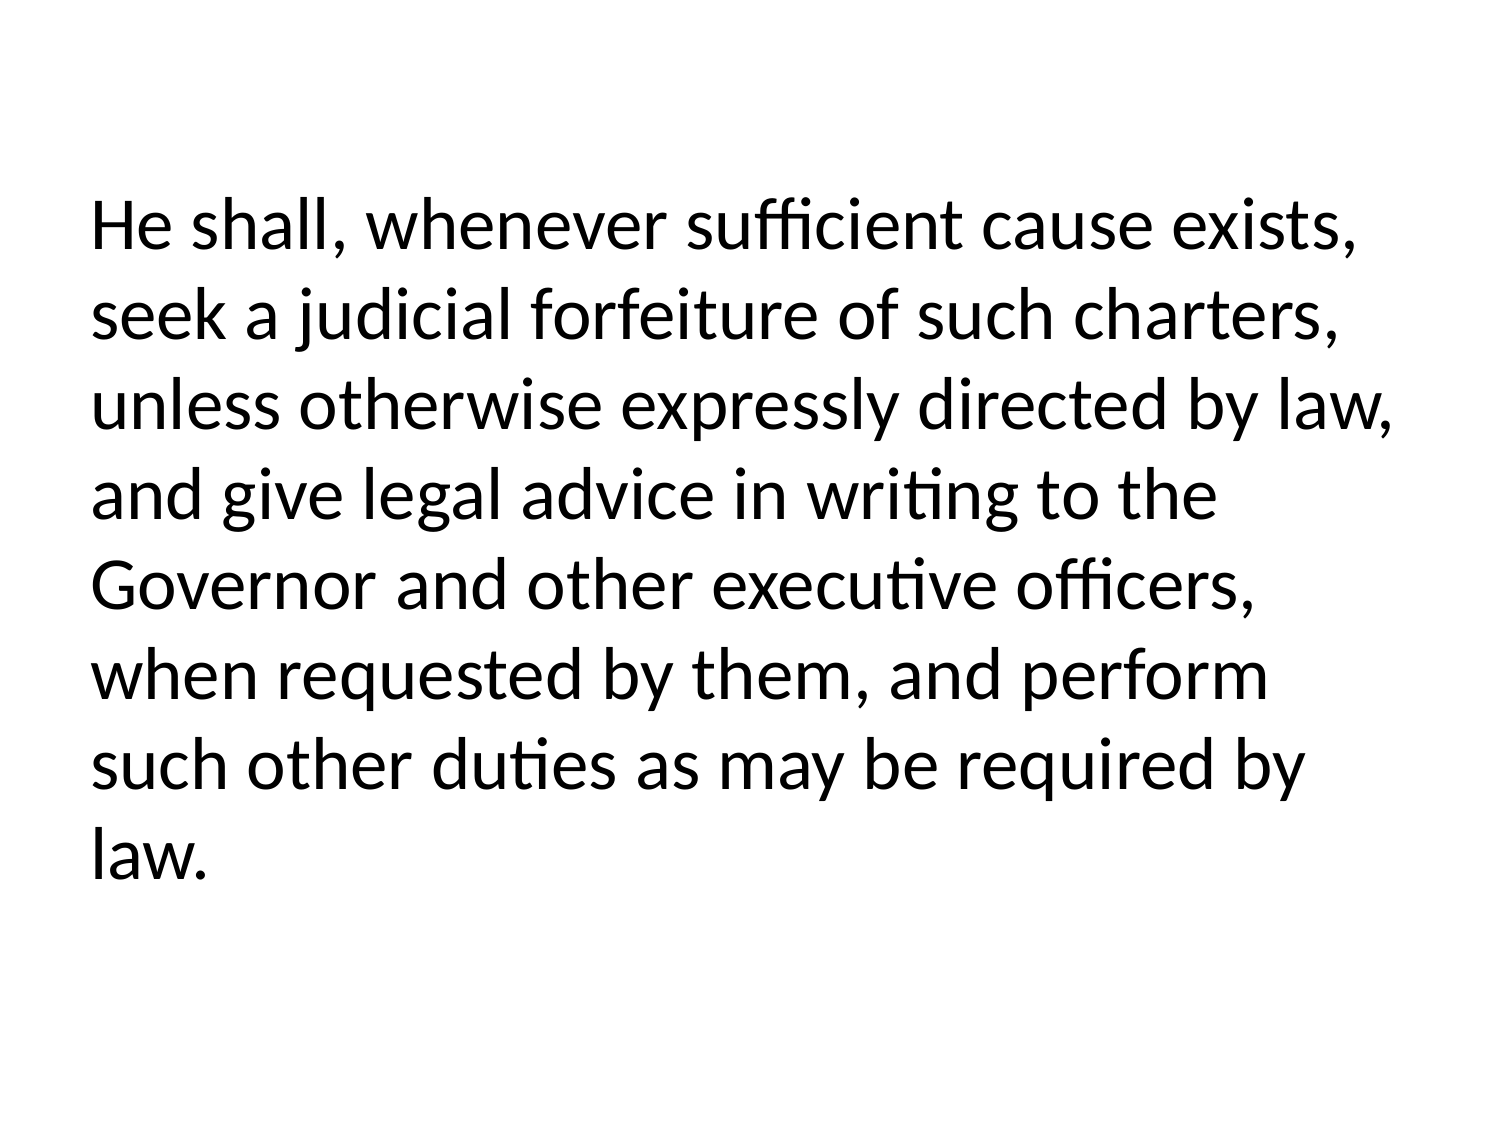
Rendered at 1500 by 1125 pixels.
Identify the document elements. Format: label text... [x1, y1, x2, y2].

title He shall, whenever sufficient cause exists, seek a judicial forfeiture of such charters, unless otherwise expressly directed by law, and give legal advice in writing to the Governor and other executive officers, when requested by them, and perform such other duties as may be required by law. [74, 44, 1426, 1026]
